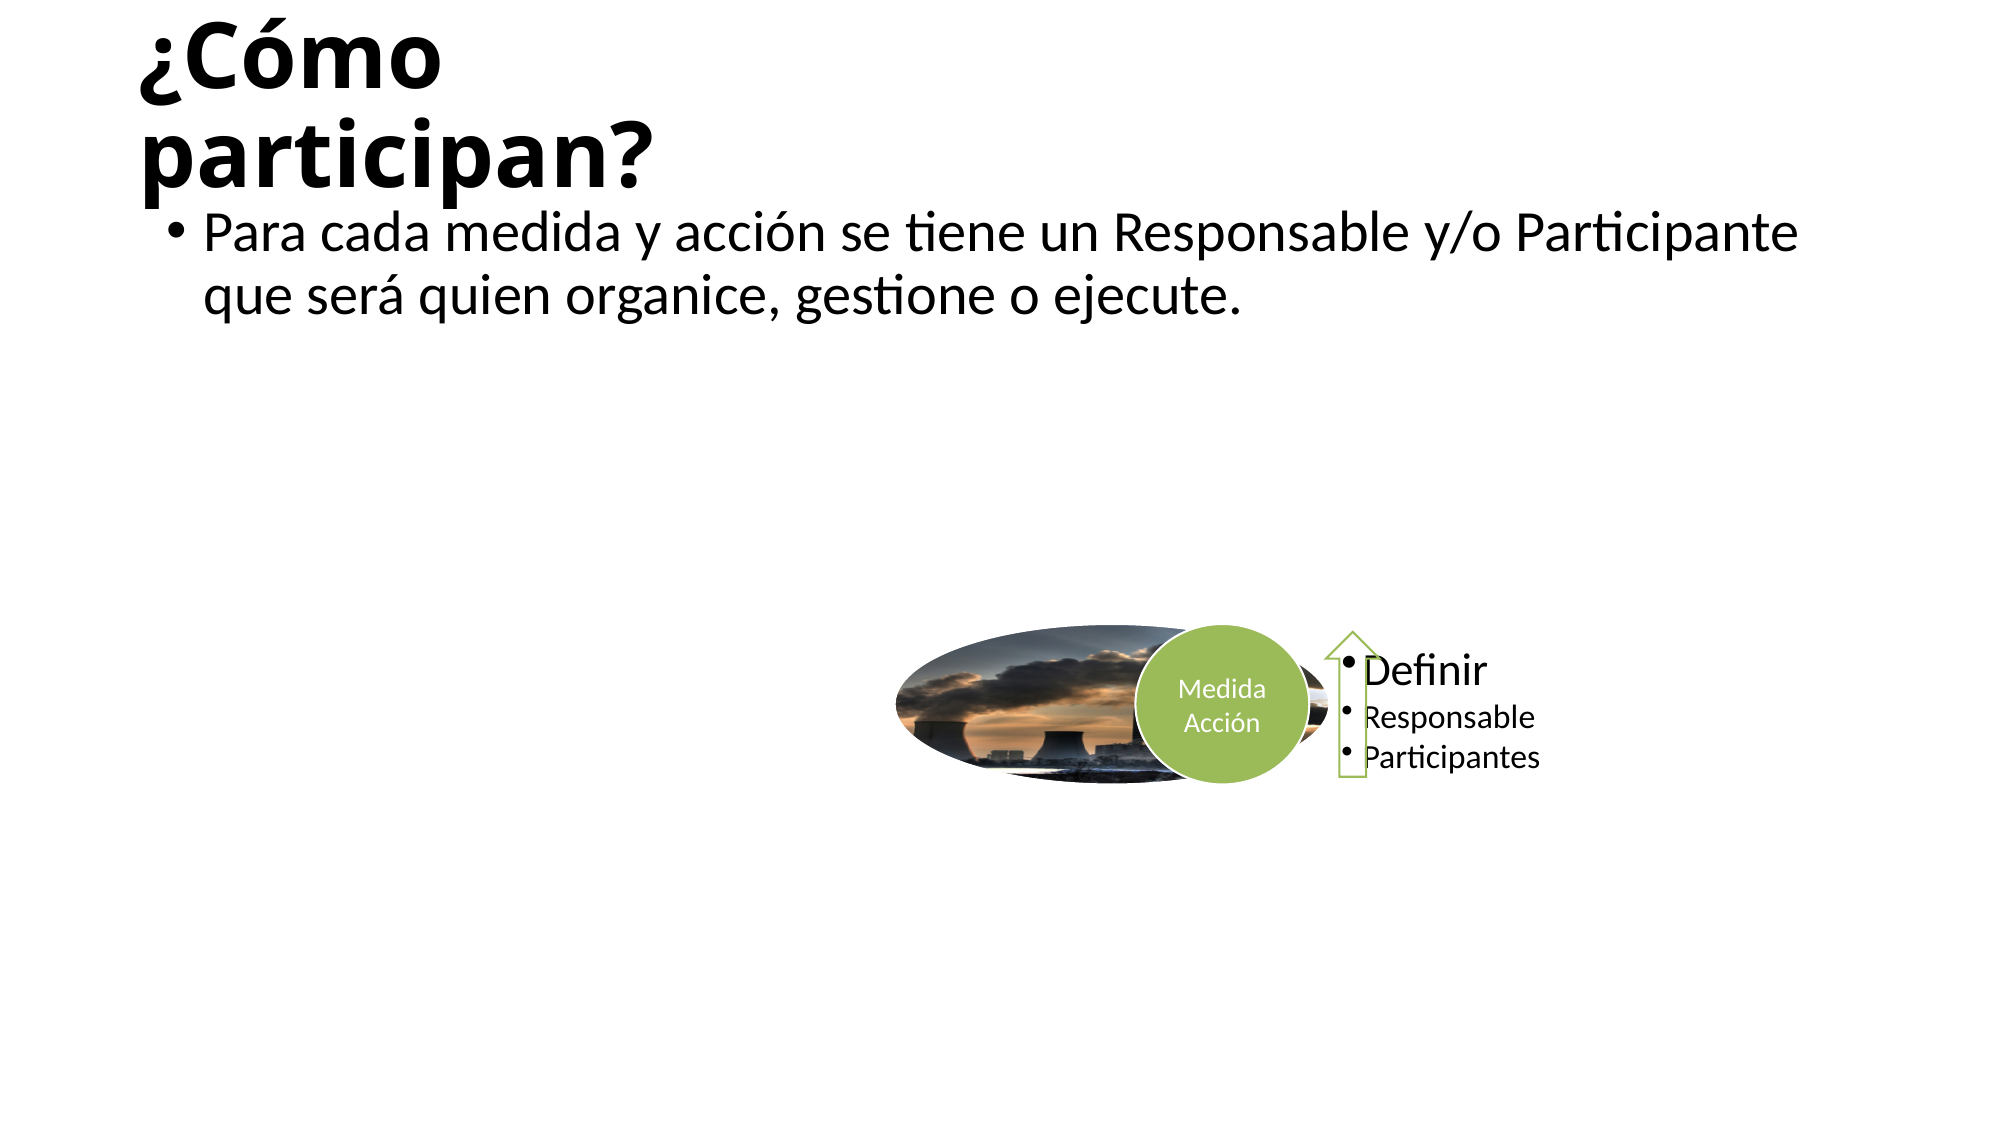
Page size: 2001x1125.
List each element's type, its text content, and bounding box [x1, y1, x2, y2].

title ¿Cómo participan? [123, 0, 856, 218]
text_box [242, 383, 1982, 1026]
list Para cada medida y acción se tiene un Responsable y/o Participante que será quien organice, gestione o ejecute. [151, 193, 1877, 368]
